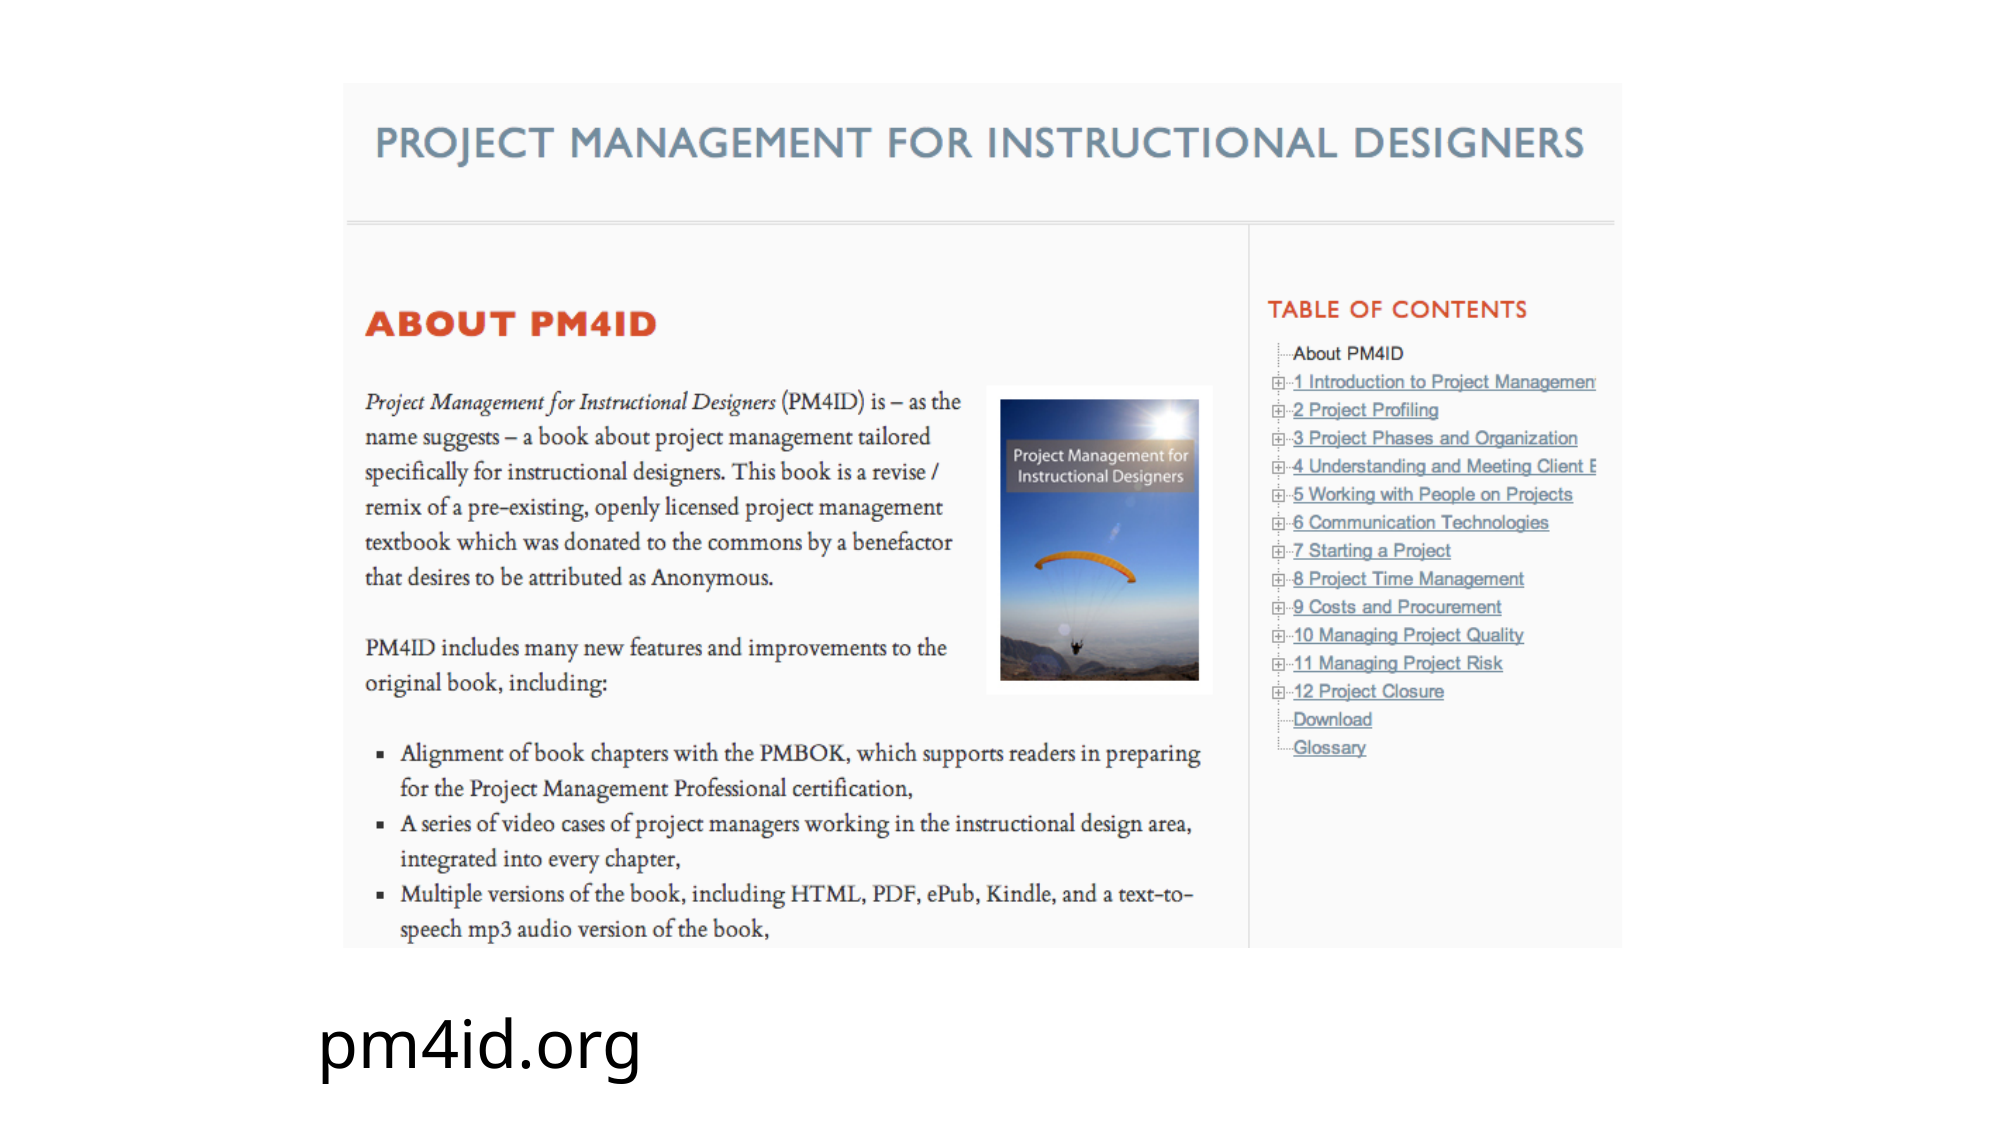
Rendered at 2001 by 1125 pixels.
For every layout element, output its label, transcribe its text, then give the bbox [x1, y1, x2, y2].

text_box pm4id.org [303, 994, 1253, 1090]
picture [343, 83, 1623, 948]
